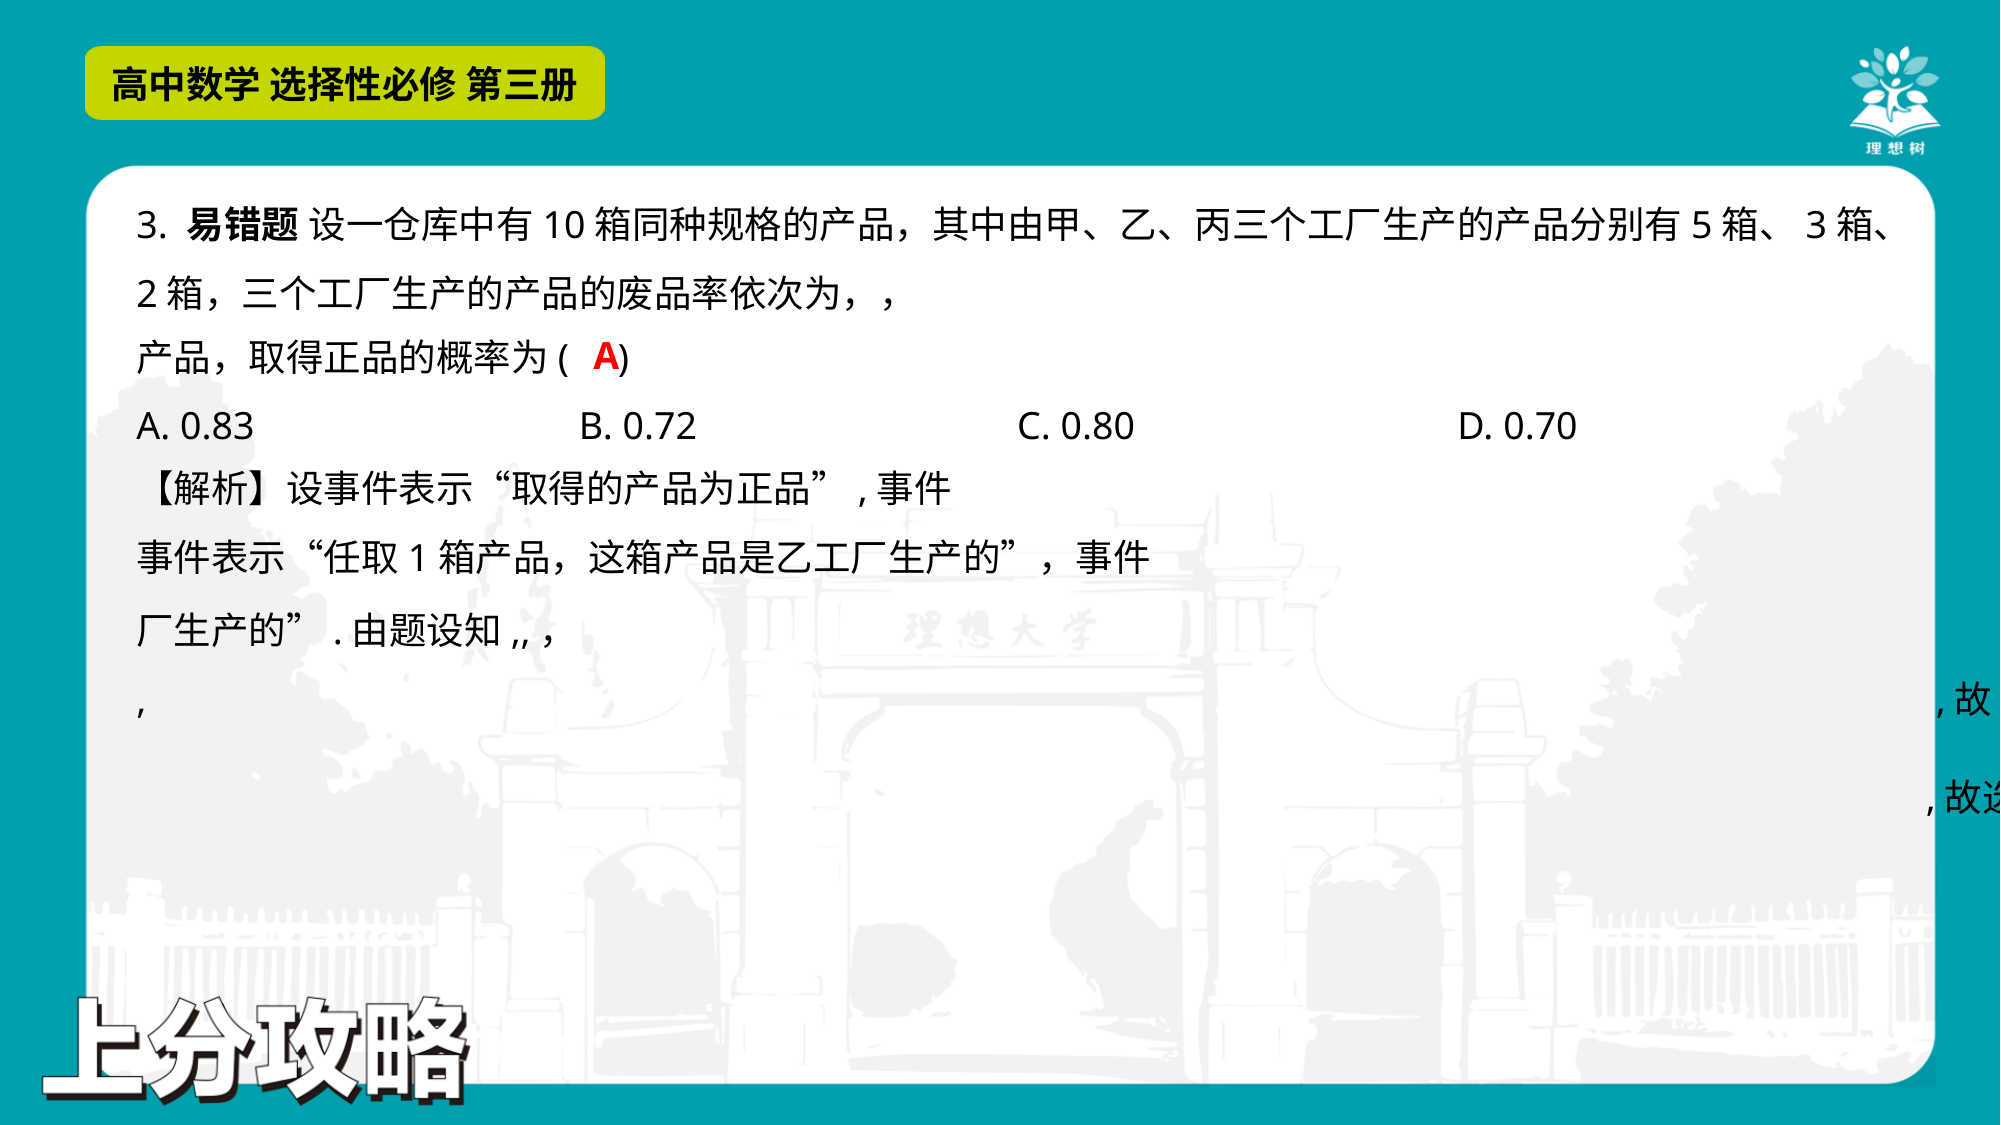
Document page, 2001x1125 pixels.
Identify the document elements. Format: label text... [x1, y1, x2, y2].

text_box A. 0.83 B. 0.72 C. 0.80 D. 0.70 [136, 380, 1865, 440]
text_box A [579, 312, 634, 371]
picture [0, 0, 2000, 1125]
